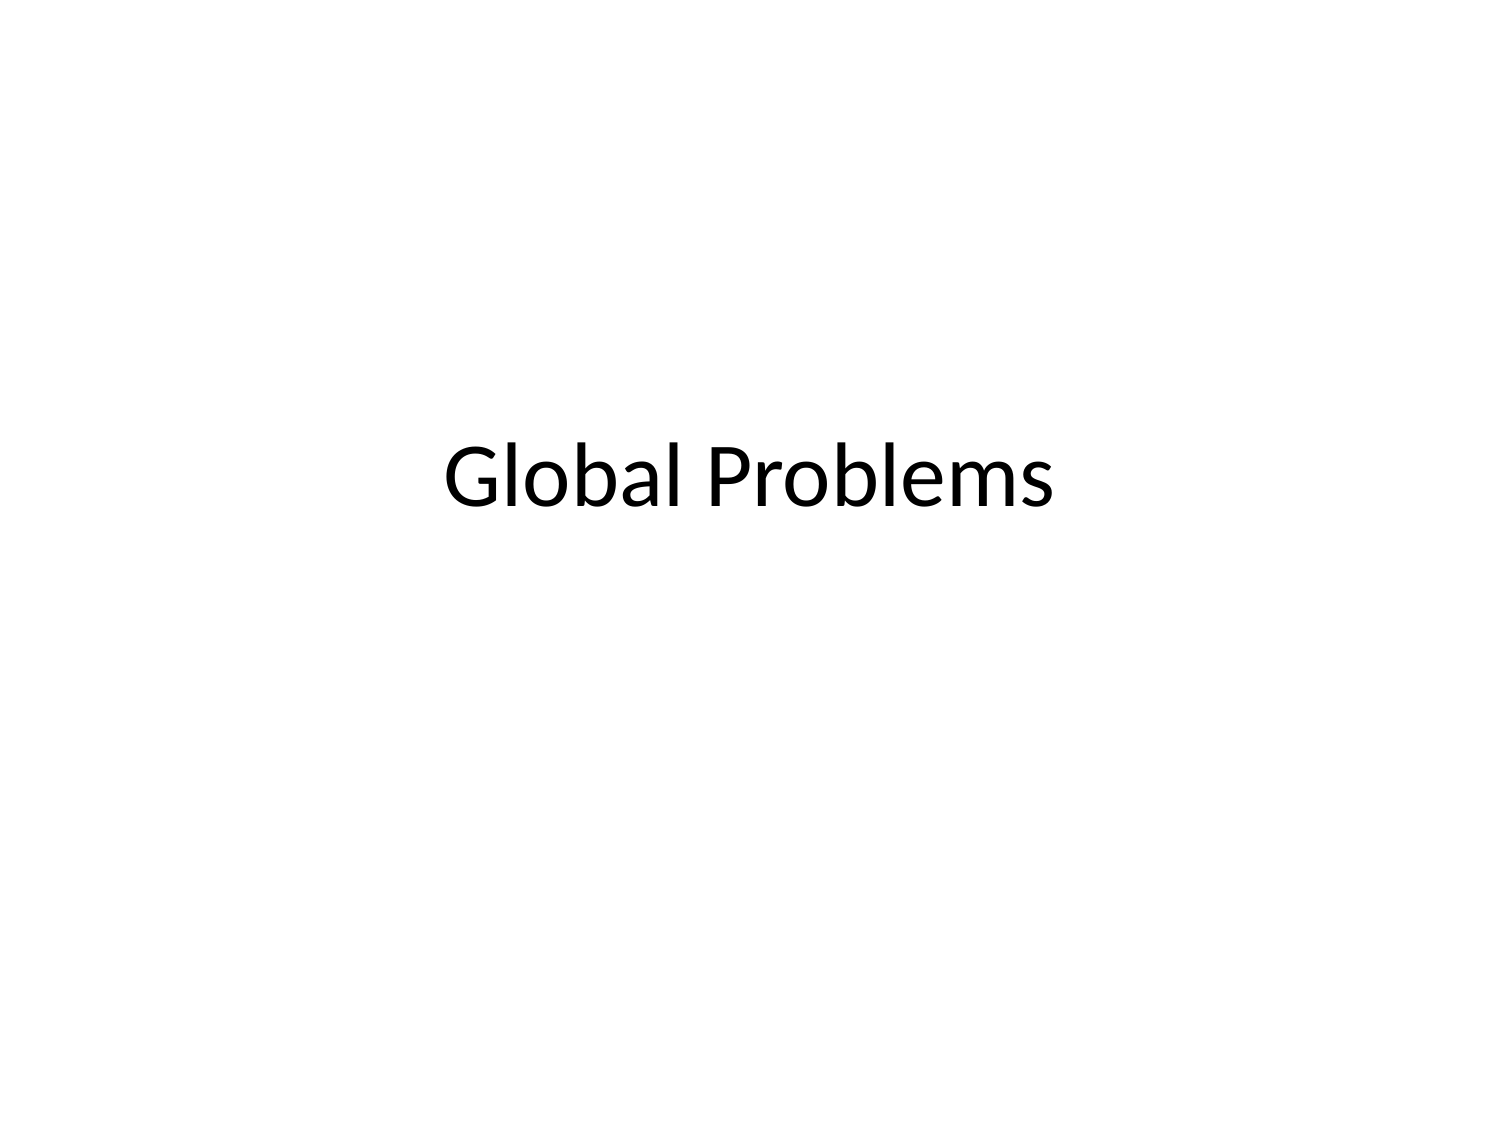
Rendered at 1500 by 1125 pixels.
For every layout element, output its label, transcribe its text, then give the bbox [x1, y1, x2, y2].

title Global Problems [112, 349, 1388, 591]
